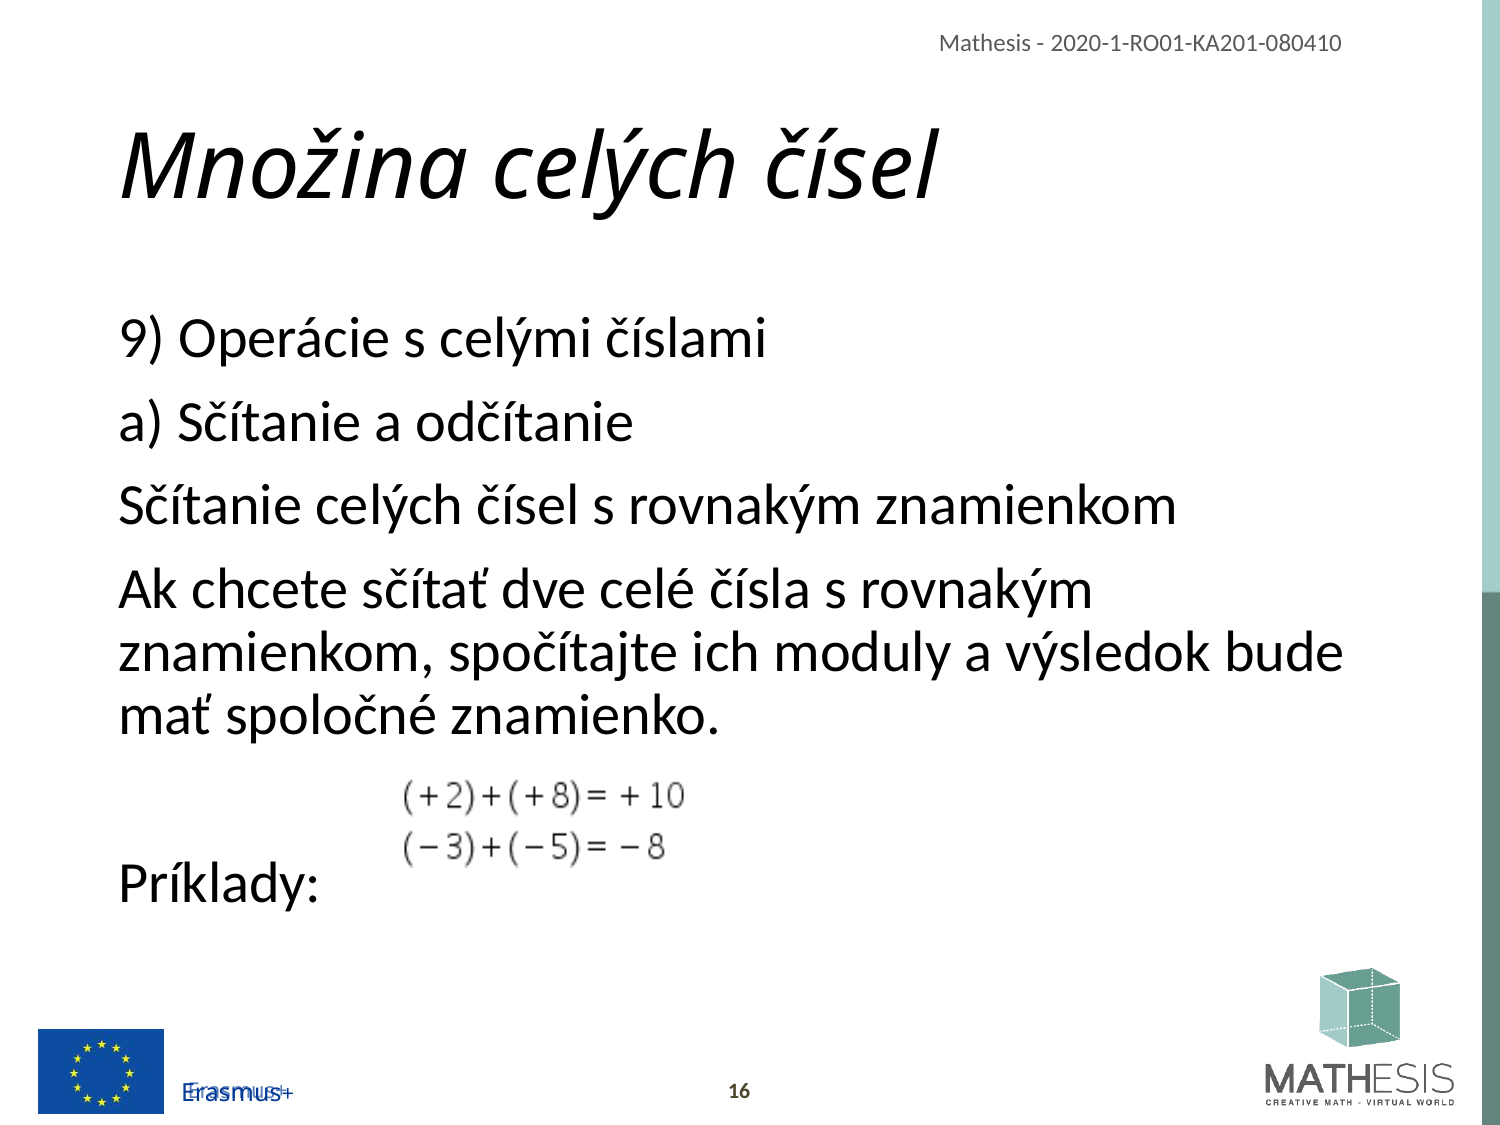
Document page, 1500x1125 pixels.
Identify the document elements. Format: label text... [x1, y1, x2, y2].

title Množina celých čísel [103, 59, 1397, 278]
picture [38, 1029, 164, 1114]
list 9) Operácie s celými číslami a) Sčítanie a odčítanie Sčítanie celých čísel s rovnakým znamienkom Ak chcete sčítať dve celé čísla s rovnakým znamienkom, spočítajte ich moduly a výsledok bude mať spoločné znamienko. Príklady: [103, 299, 1397, 868]
picture [403, 770, 686, 868]
